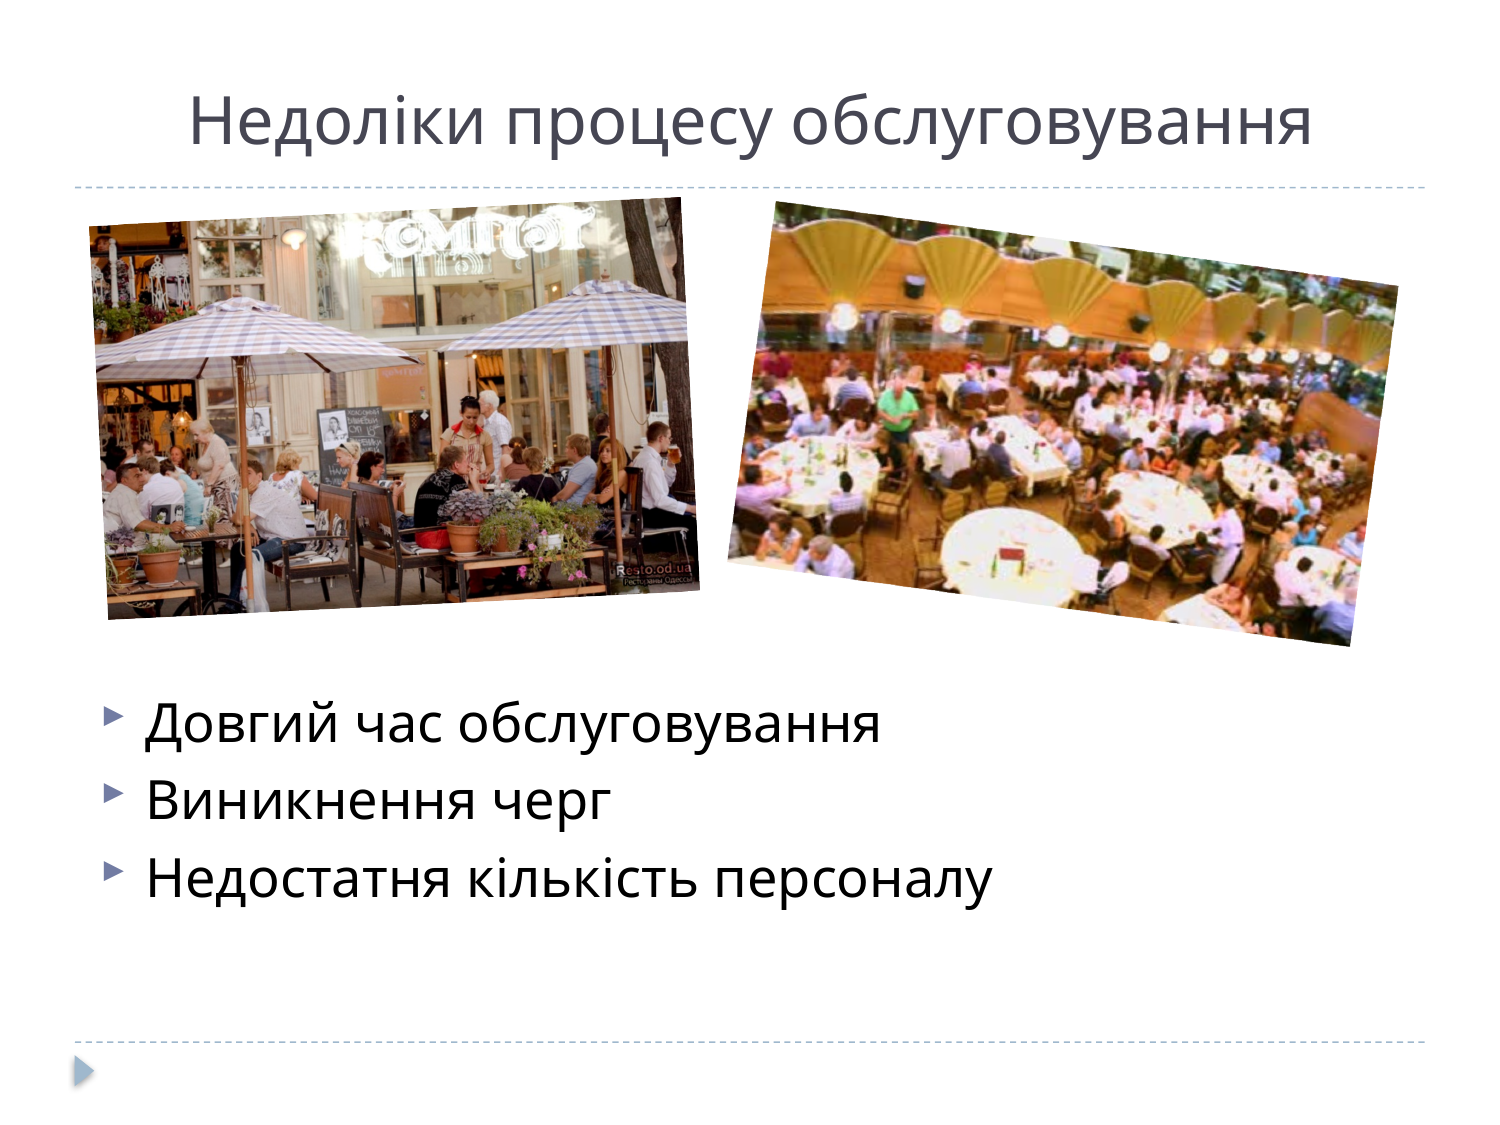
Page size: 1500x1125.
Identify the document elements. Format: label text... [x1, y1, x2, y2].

picture [90, 197, 699, 619]
picture [728, 202, 1398, 646]
list Довгий час обслуговування Виникнення черг Недостатня кількість персоналу [85, 680, 1436, 1034]
title Недоліки процесу обслуговування [76, 2, 1427, 165]
